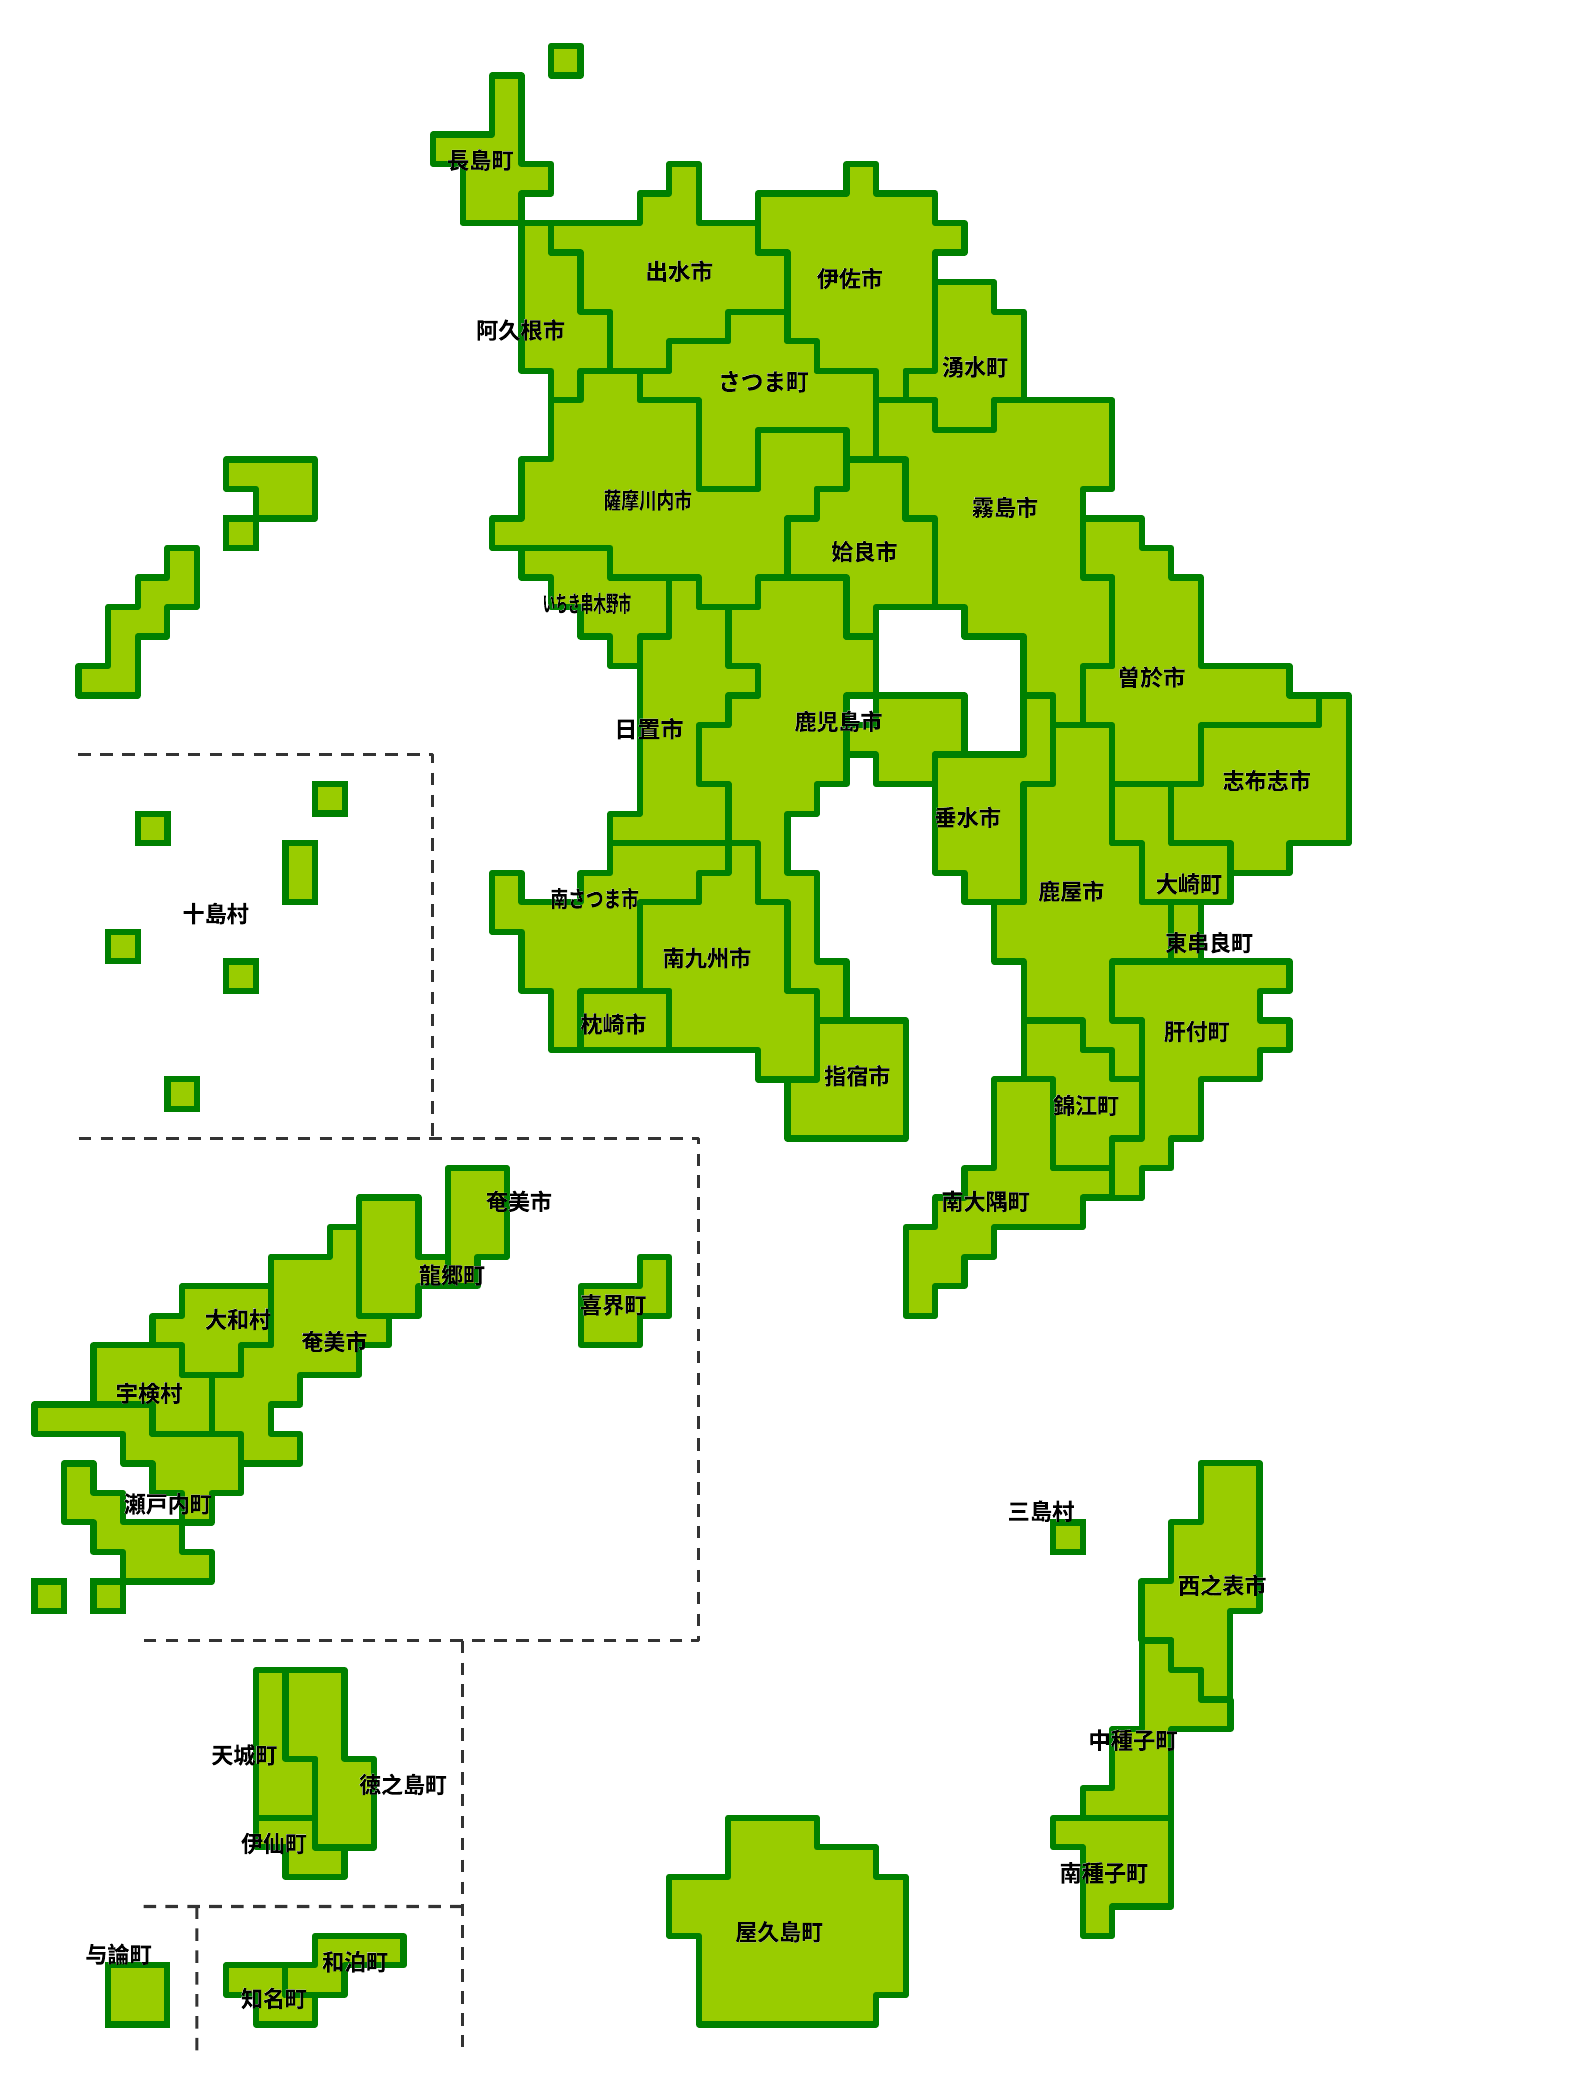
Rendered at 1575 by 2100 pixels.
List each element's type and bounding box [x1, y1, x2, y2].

text_box [240, 1832, 307, 1855]
text_box [1119, 665, 1186, 689]
text_box [205, 1307, 271, 1331]
text_box [447, 148, 514, 172]
text_box [580, 1293, 646, 1317]
text_box [942, 1190, 1030, 1213]
text_box [720, 370, 809, 393]
text_box [1053, 1093, 1119, 1117]
text_box [816, 267, 883, 290]
text_box [1222, 769, 1311, 792]
text_box [116, 1381, 183, 1405]
text_box [485, 1190, 552, 1213]
text_box [1178, 1573, 1267, 1597]
text_box [78, 2031, 700, 2055]
text_box [477, 318, 565, 342]
text_box [1163, 1020, 1230, 1043]
text_box [182, 902, 249, 925]
text_box [735, 1920, 823, 1944]
text_box [604, 488, 692, 512]
text_box [942, 355, 1008, 378]
text_box [34, 45, 1349, 2025]
text_box [934, 805, 1001, 829]
text_box [1038, 879, 1104, 903]
text_box [301, 1330, 367, 1353]
text_box [419, 1263, 485, 1287]
text_box [580, 1012, 646, 1036]
text_box [1089, 1728, 1178, 1752]
text_box [359, 1773, 447, 1796]
text_box [551, 887, 639, 910]
text_box [85, 1942, 152, 1966]
text_box [831, 540, 898, 563]
text_box [663, 946, 751, 969]
text_box [1060, 1861, 1148, 1885]
text_box [123, 1492, 212, 1515]
text_box [971, 496, 1038, 519]
text_box [617, 717, 683, 740]
text_box [1165, 931, 1253, 954]
text_box [1156, 872, 1222, 895]
text_box [794, 710, 882, 733]
text_box [646, 259, 713, 283]
text_box [543, 591, 631, 615]
text_box [1008, 1499, 1075, 1523]
text_box [322, 1950, 388, 1973]
text_box [211, 1743, 277, 1767]
text_box [240, 1987, 307, 2010]
text_box [824, 1064, 890, 1087]
